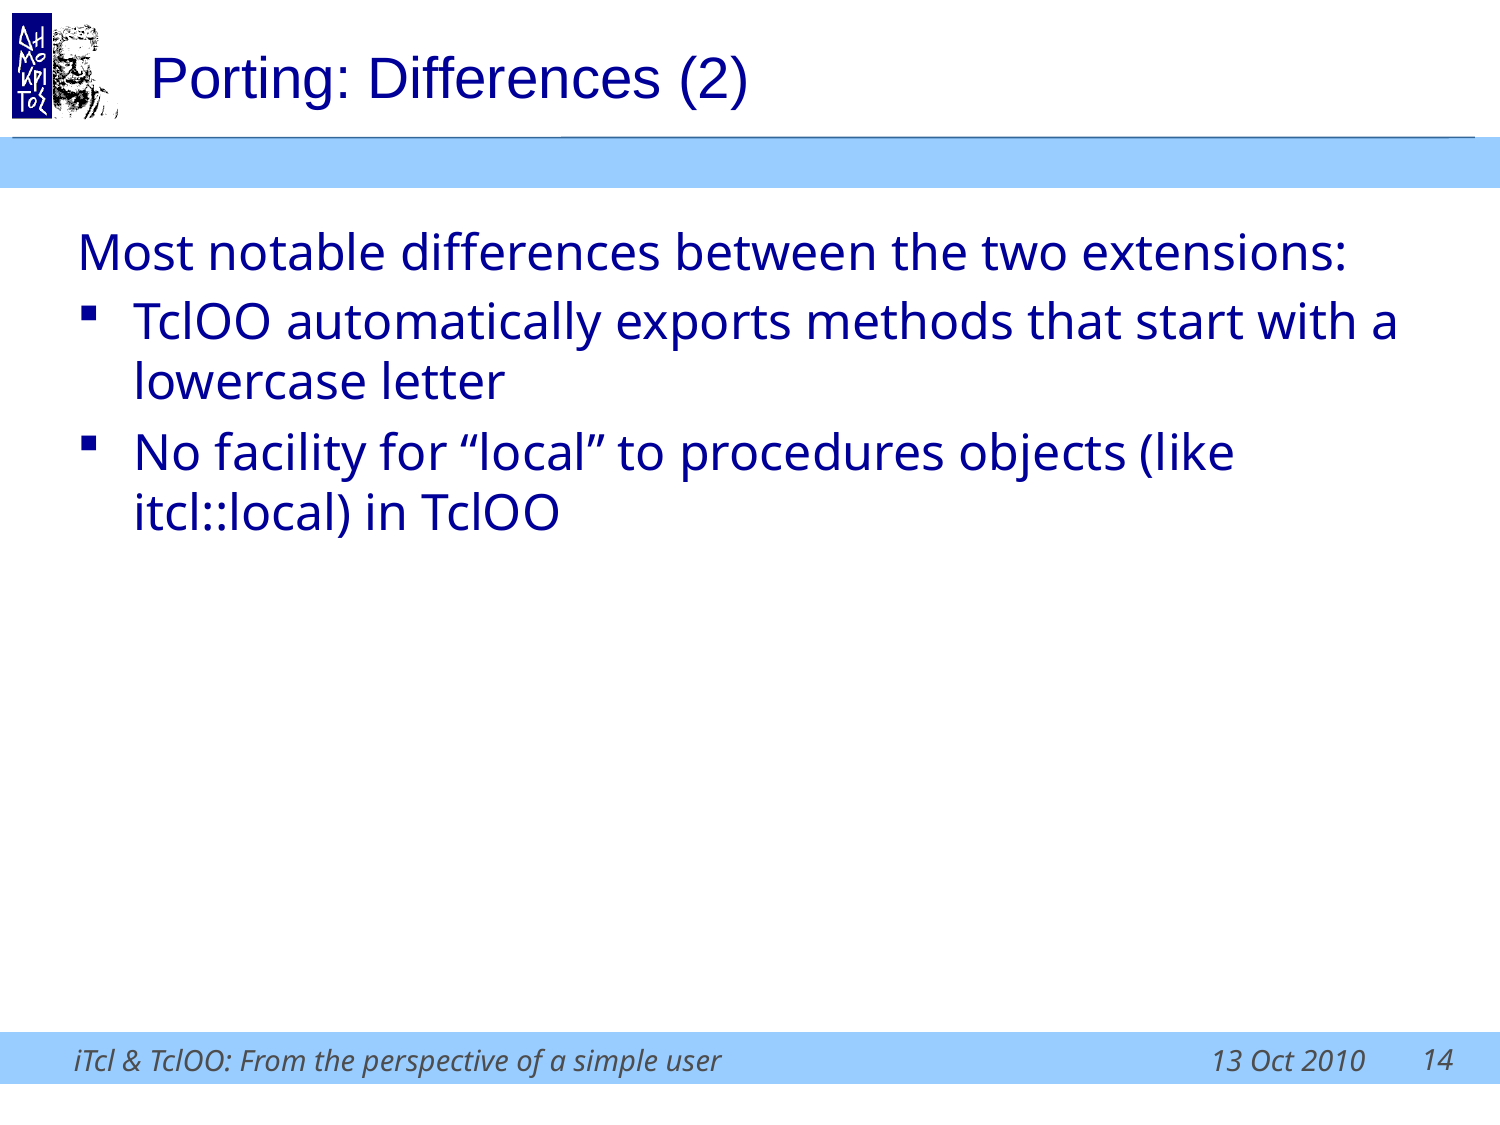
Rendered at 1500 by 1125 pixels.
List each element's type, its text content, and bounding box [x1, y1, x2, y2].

picture [11, 13, 118, 120]
title Porting: Differences (2) [135, 12, 1476, 138]
footer iTcl & TclOO: From the perspective of a simple user [58, 1034, 1190, 1086]
slide_number 14 [1399, 1033, 1476, 1084]
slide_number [1190, 1034, 1381, 1086]
list Most notable differences between the two extensions: TclOO automatically exports methods that start with a lowercase letter No facility for “local” to procedures objects (like itcl::local) in TclOO [62, 212, 1463, 1001]
